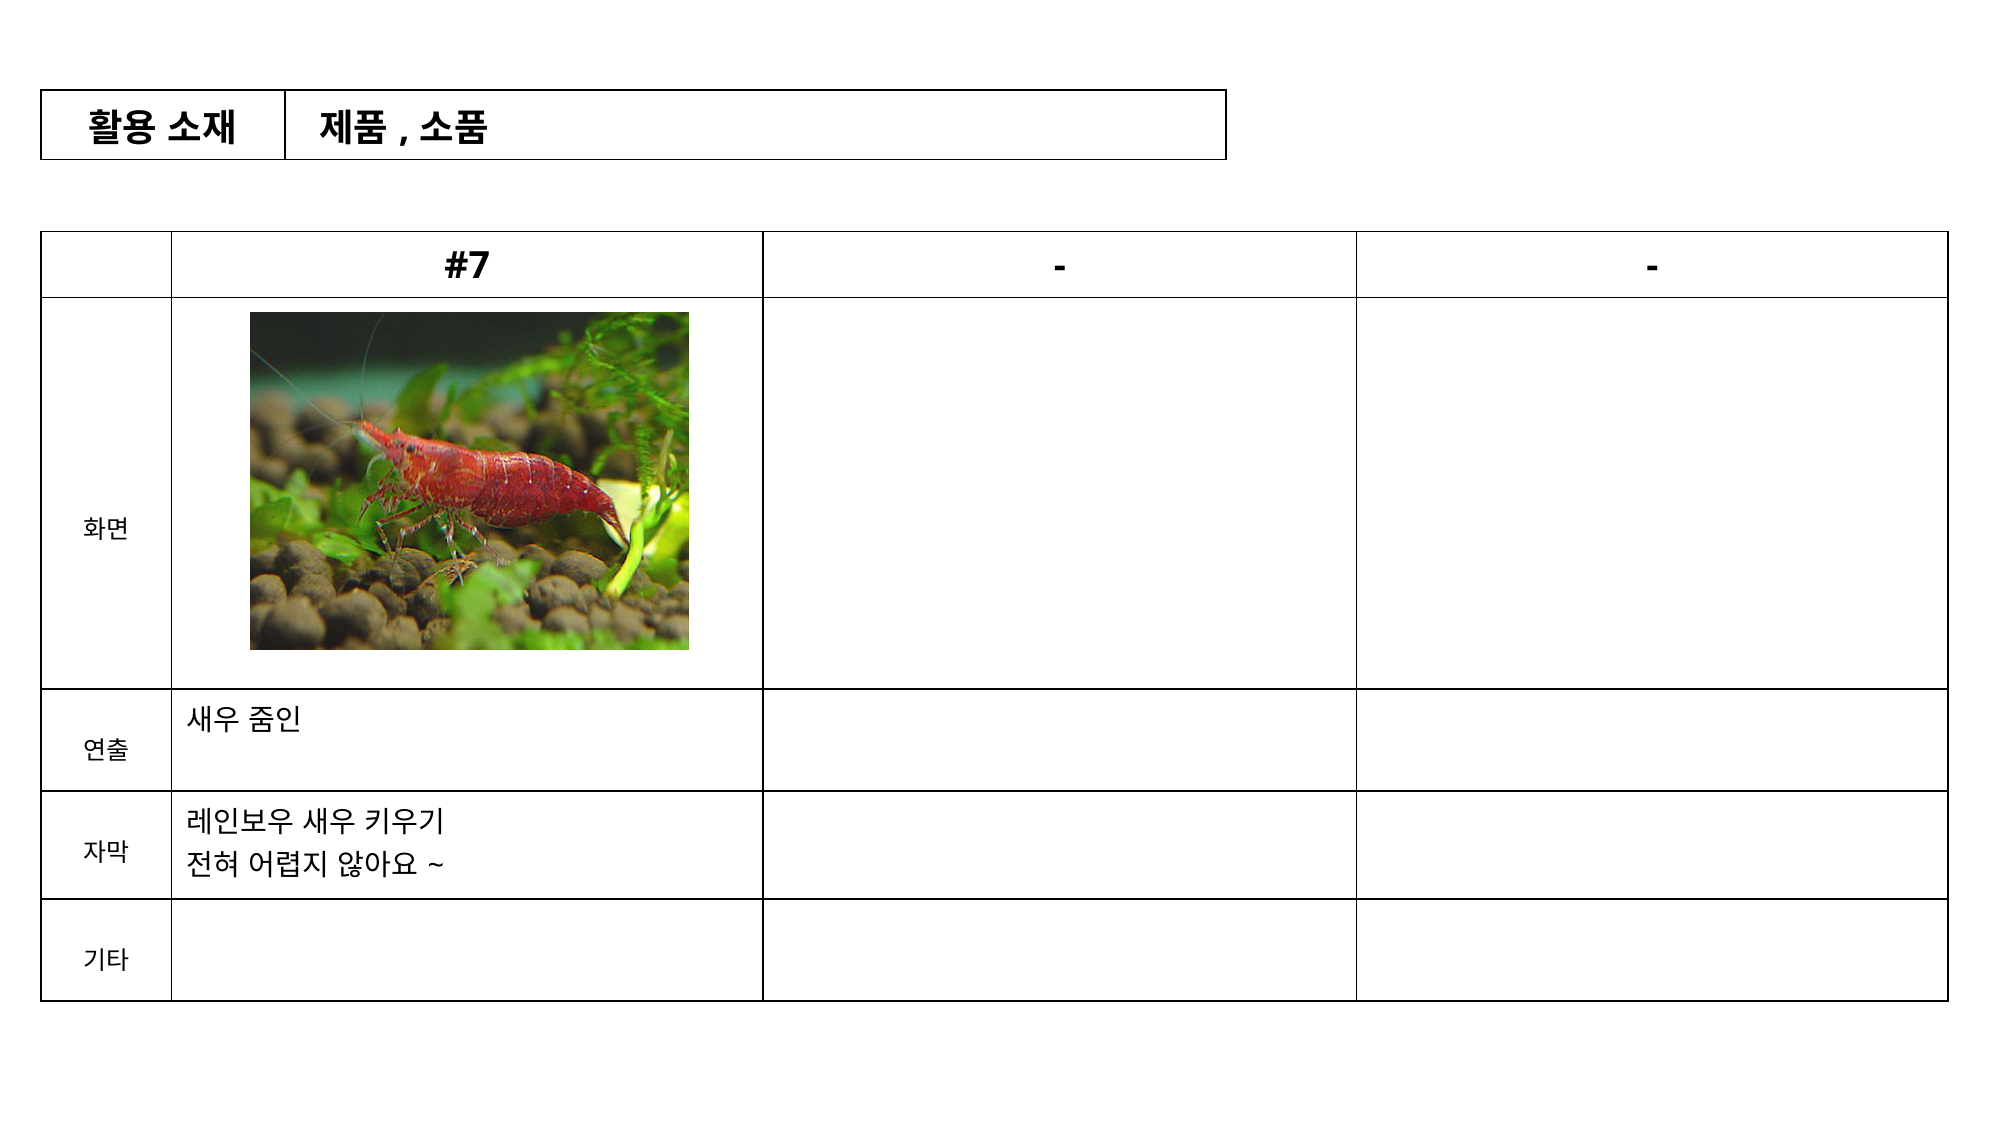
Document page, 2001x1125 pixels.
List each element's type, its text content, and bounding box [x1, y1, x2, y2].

table_cell [1357, 792, 1947, 898]
table_cell [172, 298, 762, 688]
table_cell [764, 792, 1356, 898]
table_cell [1357, 298, 1947, 688]
table_header - [764, 232, 1356, 297]
table_cell [172, 900, 762, 1000]
table_cell 화면 [42, 298, 171, 688]
table_header 제품,소품 [286, 91, 1225, 159]
table_cell [764, 900, 1356, 1000]
table_header #7 [172, 232, 762, 297]
table_header 활용 소재 [42, 91, 284, 159]
table_cell 새우 줌인 [172, 690, 762, 790]
table_header - [1357, 232, 1947, 297]
table_cell [764, 690, 1356, 790]
table_cell [1357, 690, 1947, 790]
table_cell 연출 [42, 690, 171, 790]
table_cell [1357, 900, 1947, 1000]
picture [250, 312, 689, 650]
table_cell 레인보우 새우 키우기 전혀 어렵지 않아요~ [172, 792, 762, 898]
table_cell 자막 [42, 792, 171, 898]
table_header [42, 232, 171, 297]
table_cell [764, 298, 1356, 688]
table_cell 기타 [42, 900, 171, 1000]
